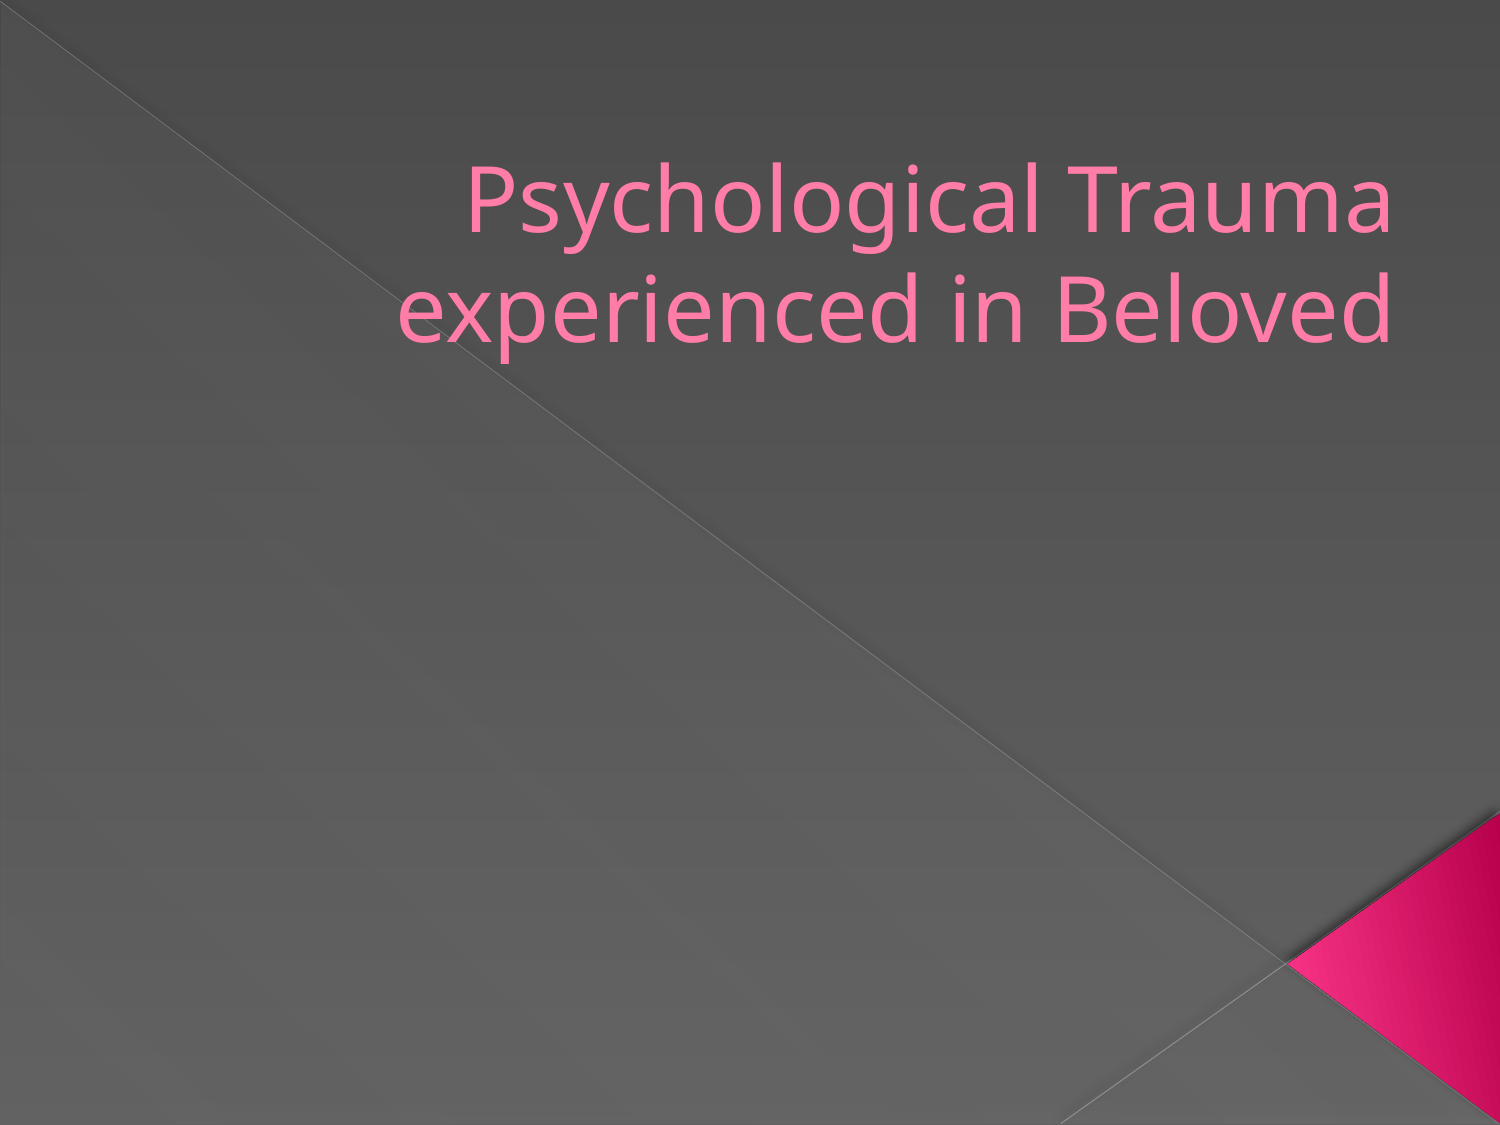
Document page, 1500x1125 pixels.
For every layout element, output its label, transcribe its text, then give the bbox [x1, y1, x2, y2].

title Psychological Trauma experienced in Beloved [88, 127, 1412, 369]
